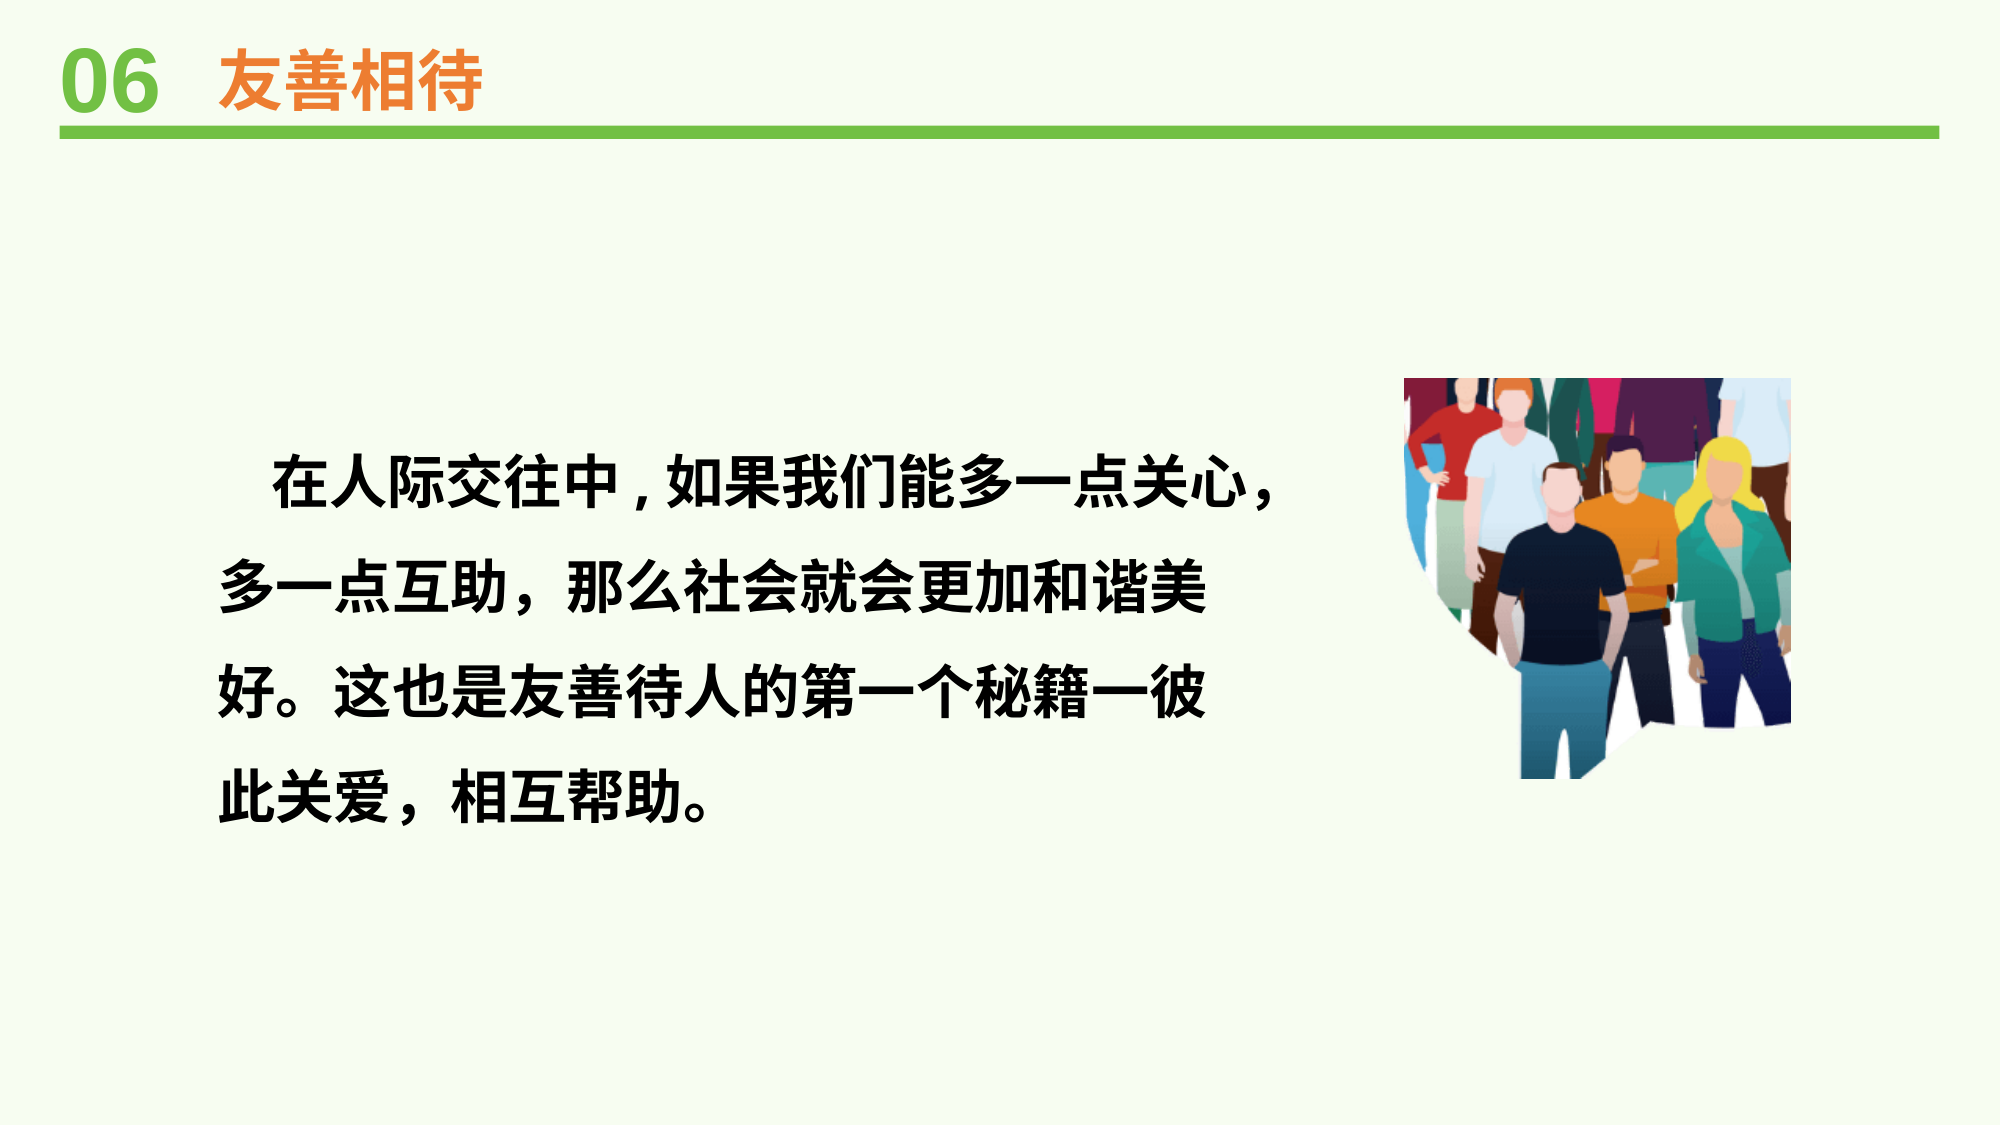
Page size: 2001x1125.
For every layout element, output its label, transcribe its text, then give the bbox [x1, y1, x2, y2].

text_box 06 [59, 24, 161, 128]
text_box 友善相待 [202, 31, 871, 127]
picture [1404, 378, 1791, 779]
text_box 在人际交往中,如果我们能多一点关心，多一点互助，那么社会就会更加和谐美好。这也是友善待人的第一个秘籍一彼 此关爱，相互帮助。 [202, 402, 1268, 838]
text_box [59, 125, 1940, 140]
